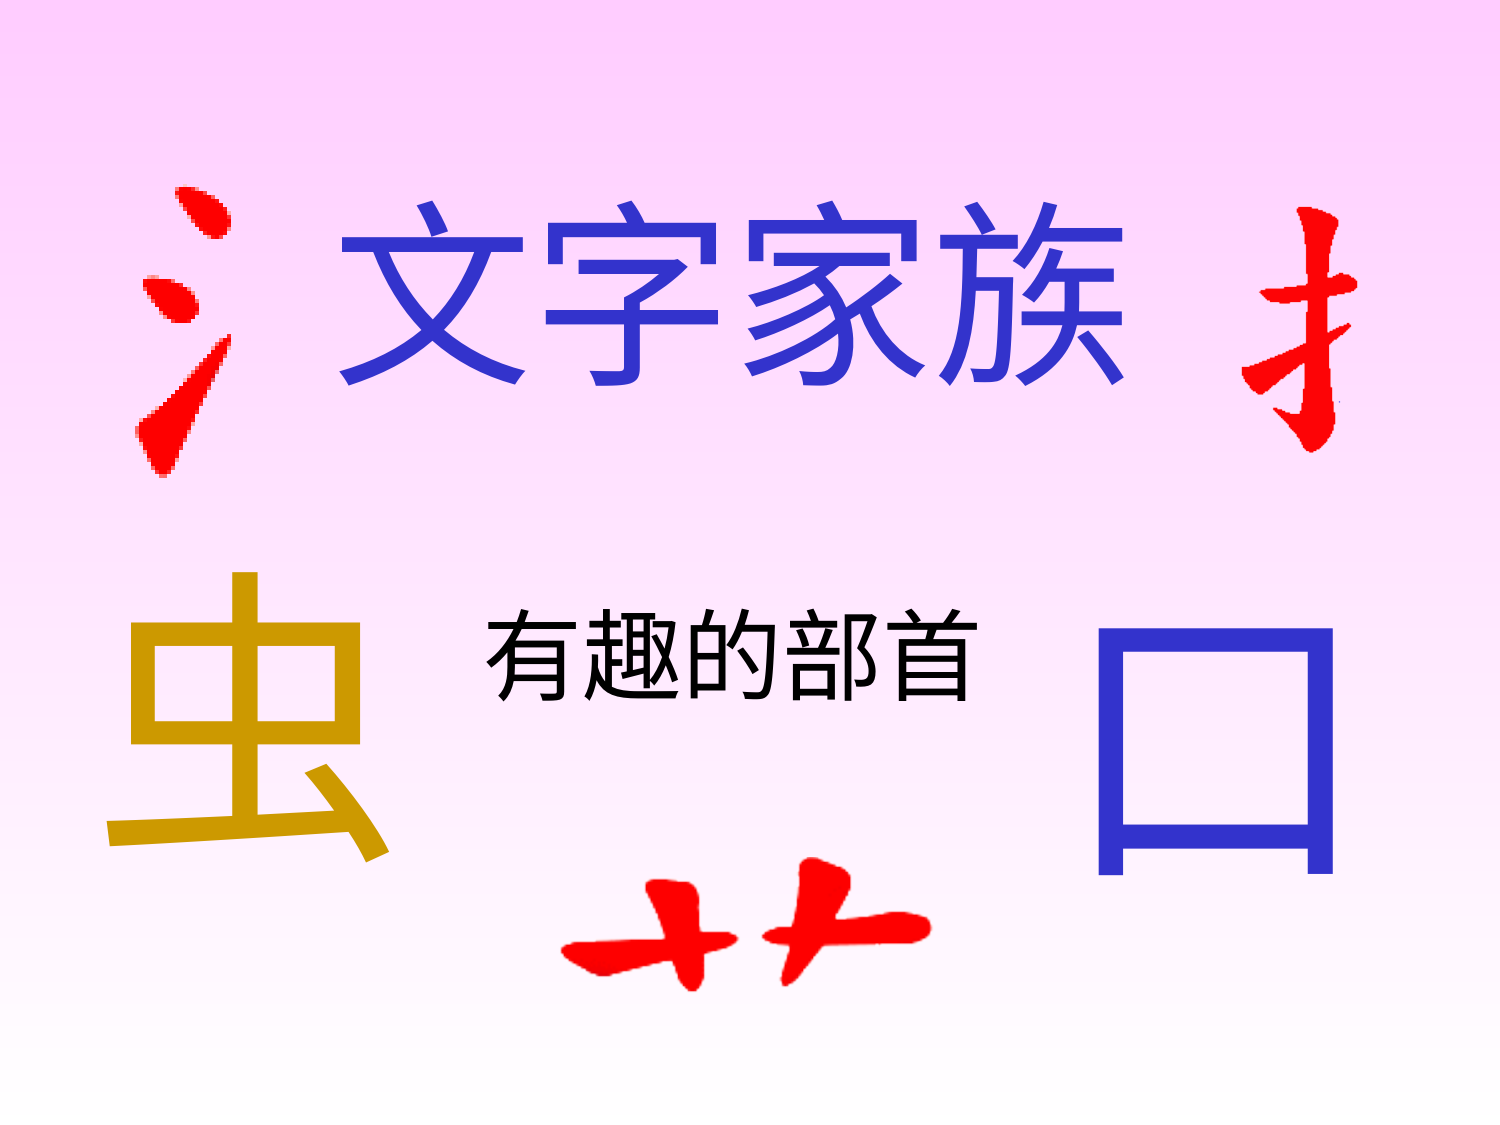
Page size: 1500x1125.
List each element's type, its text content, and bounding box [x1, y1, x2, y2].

picture [135, 184, 263, 478]
subtitle 有趣的部首 [442, 585, 1023, 729]
picture [1234, 196, 1376, 461]
title 文字家族 [300, 172, 1164, 410]
text_box 虫 [76, 515, 384, 906]
text_box 口 [1045, 538, 1365, 929]
picture [548, 857, 952, 1010]
